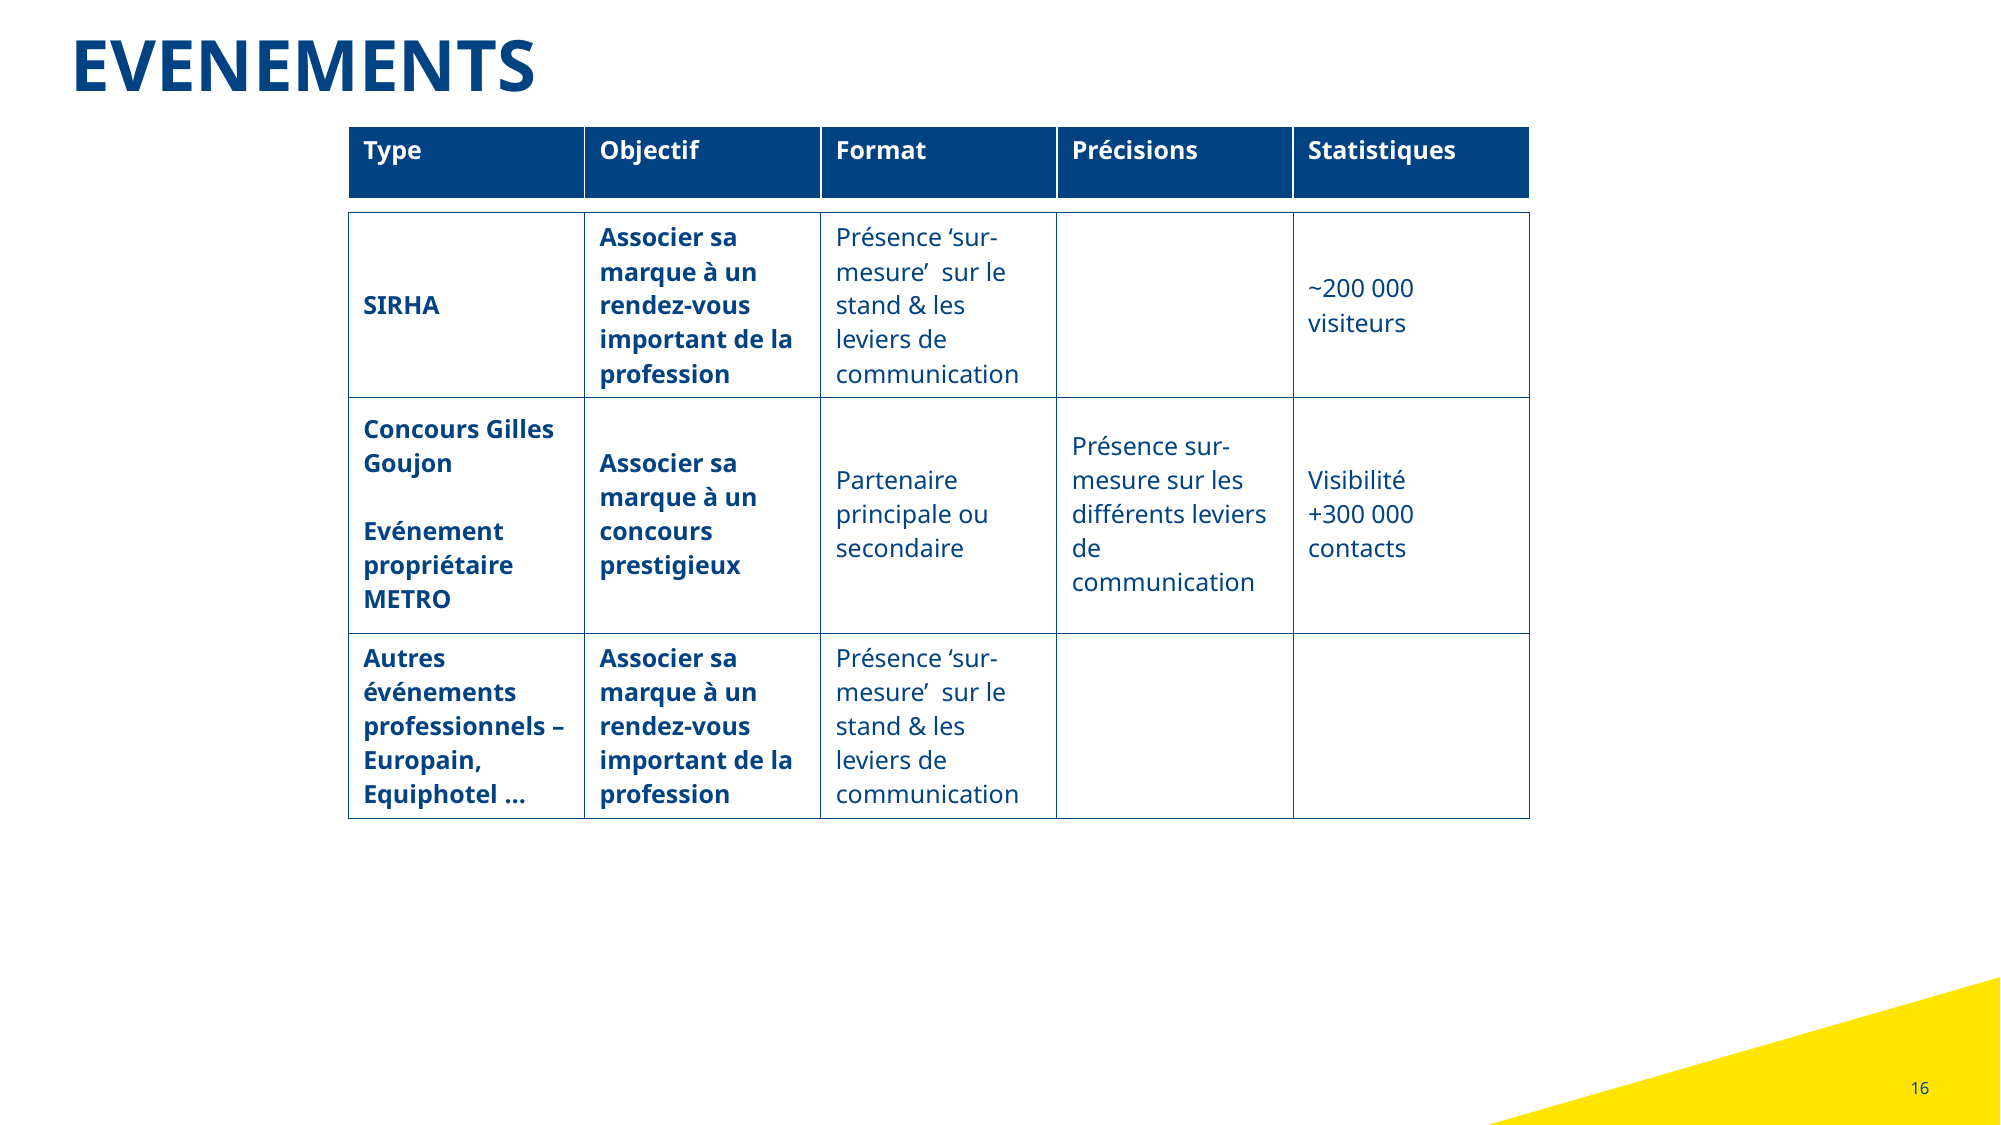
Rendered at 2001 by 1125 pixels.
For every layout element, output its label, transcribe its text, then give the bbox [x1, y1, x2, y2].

table_header Présence ‘sur-mesure’ sur le stand & les leviers de communication [821, 213, 1056, 397]
table_header Présence ‘sur-mesure’ sur le stand & les leviers de communication [821, 634, 1056, 818]
title EVENEMENTS [70, 30, 1929, 186]
table_header Statistiques [1294, 127, 1529, 198]
table_header ~200 000 visiteurs [1294, 213, 1529, 397]
table_header SIRHA [349, 213, 584, 397]
table_header Type [349, 127, 584, 198]
table_header Concours Gilles Goujon Evénement propriétaire METRO [349, 398, 584, 633]
table_header Autres événements professionnels – Europain, Equiphotel … [349, 634, 584, 818]
table_header Associer sa marque à un rendez-vous important de la profession [585, 213, 820, 397]
table_header [1294, 634, 1529, 818]
table_header Associer sa marque à un concours prestigieux [585, 398, 820, 633]
table_header Présence sur-mesure sur les différents leviers de communication [1057, 398, 1293, 633]
table_header Objectif [585, 127, 820, 198]
table_header [1057, 213, 1293, 397]
table_header Format [822, 127, 1056, 198]
table_header Partenaire principale ou secondaire [821, 398, 1056, 633]
table_header Précisions [1058, 127, 1292, 198]
table_header Visibilité +300 000 contacts [1294, 398, 1529, 633]
table_header Associer sa marque à un rendez-vous important de la profession [585, 634, 820, 818]
table_header [1057, 634, 1293, 818]
slide_number 16 [1860, 1077, 1930, 1103]
